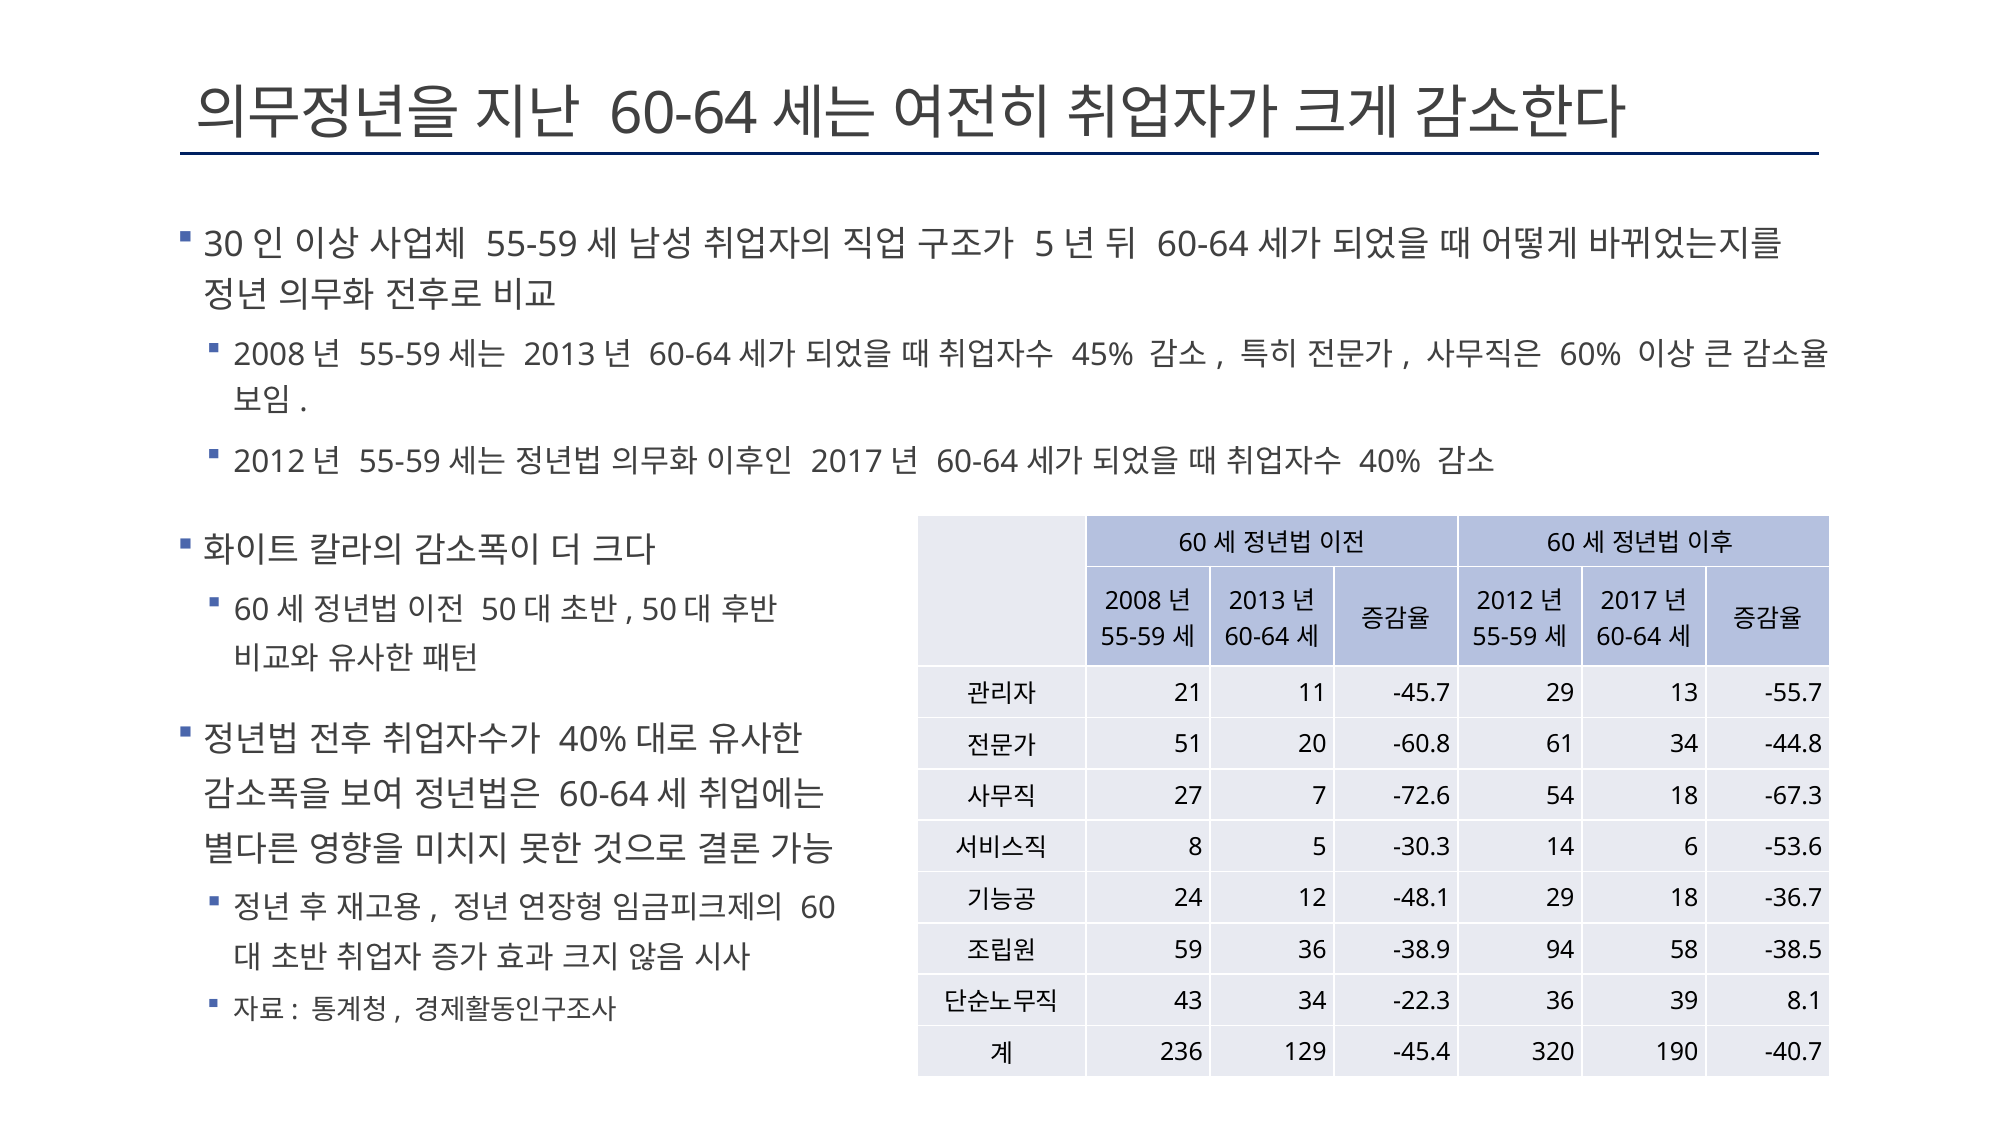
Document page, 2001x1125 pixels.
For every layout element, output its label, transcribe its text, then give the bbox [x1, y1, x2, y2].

table_cell 계 [918, 1026, 1085, 1076]
table_cell -67.3 [1707, 770, 1829, 819]
table_cell 58 [1583, 924, 1705, 973]
table_cell 59 [1087, 924, 1209, 973]
table_cell -38.9 [1335, 924, 1457, 973]
table_cell 36 [1459, 975, 1581, 1025]
text_box 30인 이상 사업체 55-59세 남성 취업자의 직업 구조가 5년 뒤 60-64세가 되었을 때 어떻게 바뀌었는지를 정년 의무화 전후로 비교 2008년 55-59세는 2013년 60-64세가 되었을 때 취업자수 45% 감소, 특히 전문가, 사무직은 60% 이상 큰 감소율 보임. 2012년 55-59세는 정년법 의무화 이후인 2017년 60-64세가 되었을 때 취업자수 40% 감소 [177, 208, 1830, 492]
table_cell 29 [1459, 667, 1581, 717]
table_cell 7 [1211, 770, 1333, 819]
table_cell 43 [1087, 975, 1209, 1025]
table_cell 36 [1211, 924, 1333, 973]
table_cell 서비스직 [918, 821, 1085, 871]
table_header [918, 516, 1085, 665]
table_cell 236 [1087, 1026, 1209, 1076]
table_cell 증감율 [1707, 567, 1829, 665]
table_cell 6 [1583, 821, 1705, 871]
table_cell 8.1 [1707, 975, 1829, 1025]
table_cell -45.7 [1335, 667, 1457, 717]
table_cell 129 [1211, 1026, 1333, 1076]
table_cell 13 [1583, 667, 1705, 717]
table_cell 51 [1087, 718, 1209, 768]
text_box 화이트 칼라의 감소폭이 더 크다 60세 정년법 이전 50대 초반, 50대 후반 비교와 유사한 패턴 정년법 전후 취업자수가 40%대로 유사한 감소폭을 보여 정년법은 60-64세 취업에는 별다른 영향을 미치지 못한 것으로 결론 가능 정년 후 재고용, 정년 연장형 임금피크제의 60대 초반 취업자 증가 효과 크지 않음 시사 자료: 통계청, 경제활동인구조사 [177, 515, 859, 1078]
table_cell 사무직 [918, 770, 1085, 819]
table_cell 5 [1211, 821, 1333, 871]
table_cell 27 [1087, 770, 1209, 819]
table_cell 조립원 [918, 924, 1085, 973]
table_cell 14 [1459, 821, 1581, 871]
table_cell 증감율 [1335, 567, 1457, 665]
table_cell -55.7 [1707, 667, 1829, 717]
table_cell 61 [1459, 718, 1581, 768]
table_cell 2012년 55-59세 [1459, 567, 1581, 665]
title 의무정년을 지난 60-64세는 여전히 취업자가 크게 감소한다 [180, 30, 1830, 154]
table_cell 18 [1583, 872, 1705, 922]
table_cell -30.3 [1335, 821, 1457, 871]
table_cell -40.7 [1707, 1026, 1829, 1076]
table_cell -38.5 [1707, 924, 1829, 973]
table_cell 24 [1087, 872, 1209, 922]
table_cell 2017년 60-64세 [1583, 567, 1705, 665]
table_cell 320 [1459, 1026, 1581, 1076]
table_cell -60.8 [1335, 718, 1457, 768]
table_cell 기능공 [918, 872, 1085, 922]
table_cell 2013년 60-64세 [1211, 567, 1333, 665]
table_header 60세 정년법 이전 [1087, 516, 1457, 566]
table_cell 8 [1087, 821, 1209, 871]
table_cell 39 [1583, 975, 1705, 1025]
table_cell 18 [1583, 770, 1705, 819]
table_cell 34 [1583, 718, 1705, 768]
table_cell -45.4 [1335, 1026, 1457, 1076]
table_cell 34 [1211, 975, 1333, 1025]
table_cell -22.3 [1335, 975, 1457, 1025]
table_cell -48.1 [1335, 872, 1457, 922]
table_cell 관리자 [918, 667, 1085, 717]
table_cell -36.7 [1707, 872, 1829, 922]
table_cell 94 [1459, 924, 1581, 973]
table_cell 11 [1211, 667, 1333, 717]
table_cell 20 [1211, 718, 1333, 768]
table_cell 2008년 55-59세 [1087, 567, 1209, 665]
table_cell -53.6 [1707, 821, 1829, 871]
table_header 60세 정년법 이후 [1459, 516, 1829, 566]
table_cell -72.6 [1335, 770, 1457, 819]
table_cell 단순노무직 [918, 975, 1085, 1025]
table_cell 54 [1459, 770, 1581, 819]
table_cell 29 [1459, 872, 1581, 922]
table_cell -44.8 [1707, 718, 1829, 768]
table_cell 12 [1211, 872, 1333, 922]
table_cell 전문가 [918, 718, 1085, 768]
table_cell 190 [1583, 1026, 1705, 1076]
table_cell 21 [1087, 667, 1209, 717]
